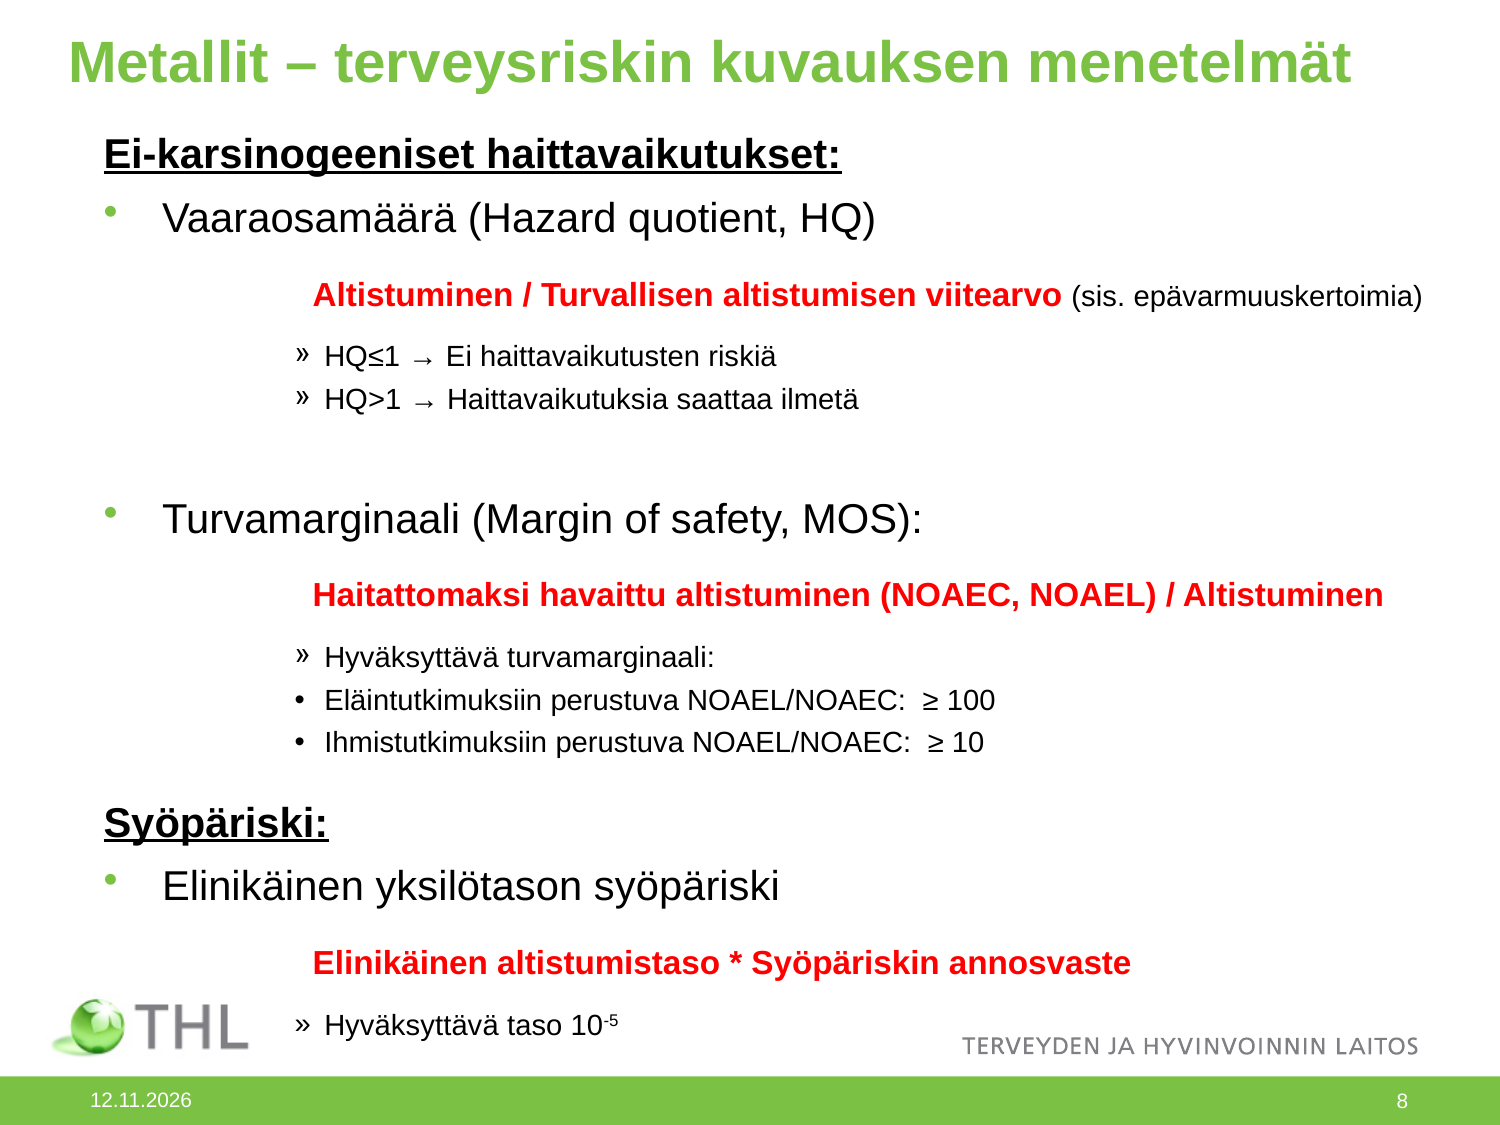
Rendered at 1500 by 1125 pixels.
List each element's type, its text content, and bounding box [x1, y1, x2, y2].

picture [24, 983, 275, 1067]
slide_number 8 [1245, 1082, 1424, 1118]
title Metallit – terveysriskin kuvauksen menetelmät [52, 7, 1400, 103]
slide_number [74, 1080, 255, 1118]
list Ei-karsinogeeniset haittavaikutukset: Vaaraosamäärä (Hazard quotient, HQ) Altistuminen / Turvallisen altistumisen viitearvo (sis. epävarmuuskertoimia) HQ≤1 → Ei haittavaikutusten riskiä HQ>1 → Haittavaikutuksia saattaa ilmetä Turvamarginaali (Margin of safety, MOS): Haitattomaksi havaittu altistuminen (NOAEC, NOAEL) / Altistuminen Hyväksyttävä turvamarginaali: Eläintutkimuksiin perustuva NOAEL/NOAEC: ≥ 100 Ihmistutkimuksiin perustuva NOAEL/NOAEC: ≥ 10 Syöpäriski: Elinikäinen yksilötason syöpäriski Elinikäinen altistumistaso * Syöpäriskin annosvaste Hyväksyttävä taso 10-5 [88, 125, 1471, 1036]
